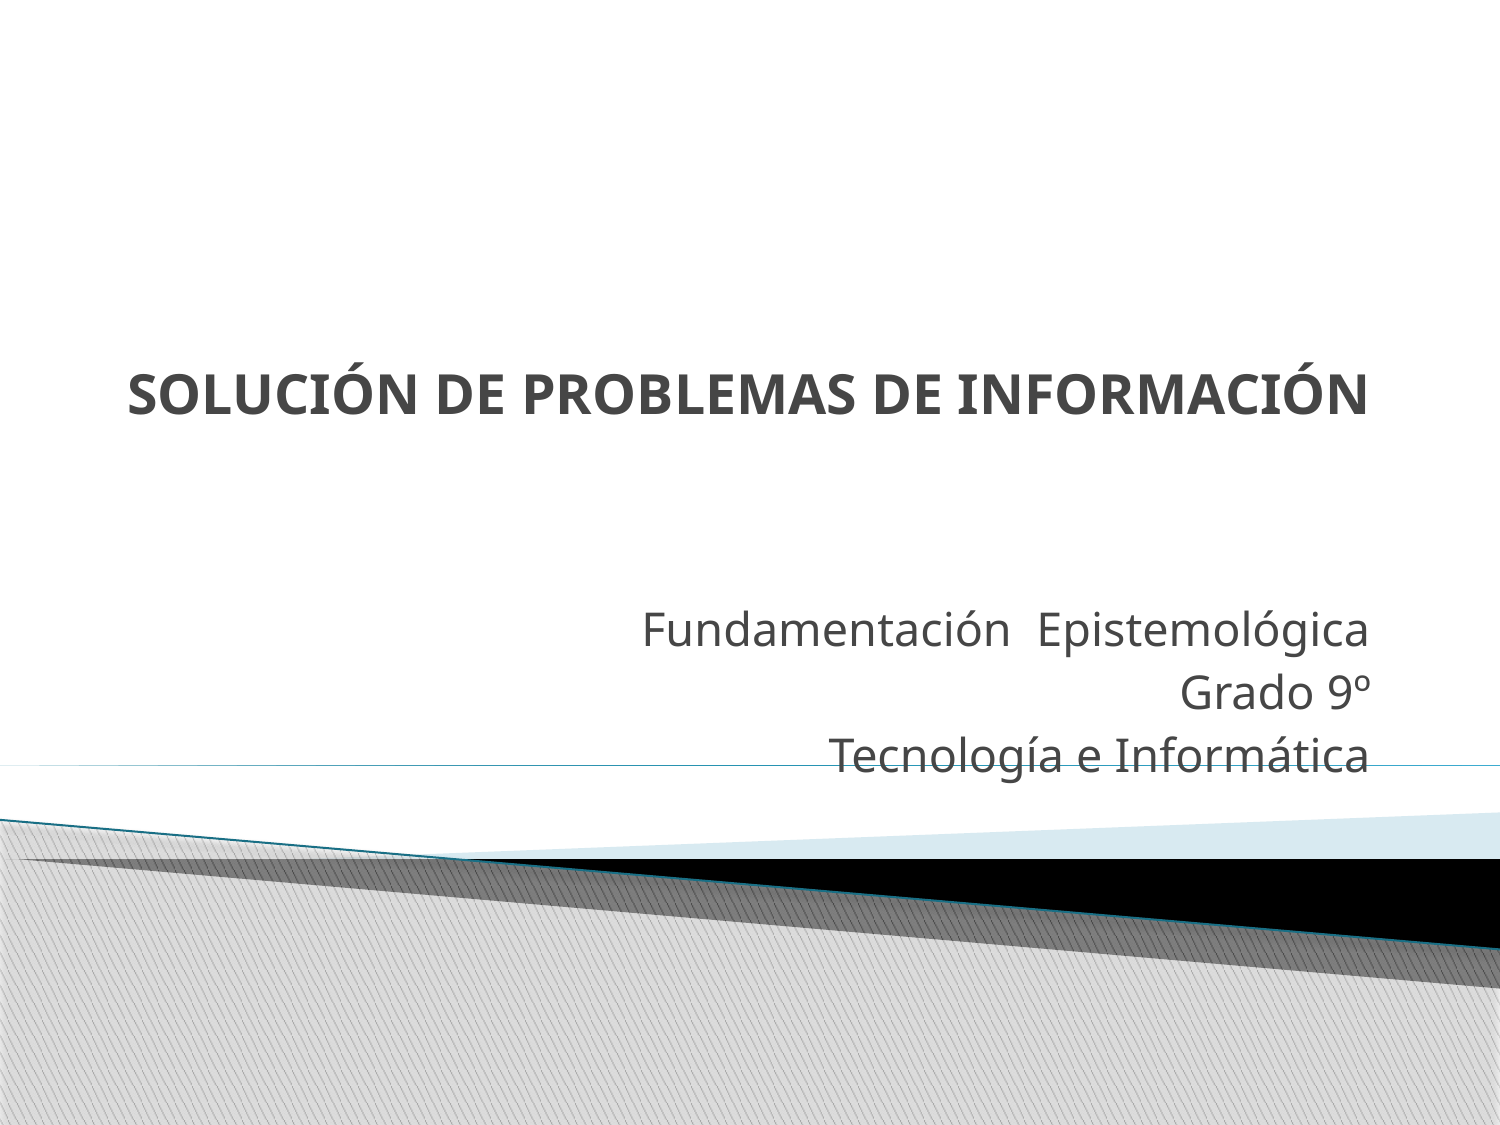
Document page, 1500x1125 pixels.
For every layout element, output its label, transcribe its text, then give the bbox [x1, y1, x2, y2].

subtitle Fundamentación Epistemológica Grado 9º Tecnología e Informática [112, 592, 1388, 790]
title SOLUCIÓN DE PROBLEMAS DE INFORMACIÓN [112, 287, 1388, 434]
picture [5, 859, 1500, 989]
